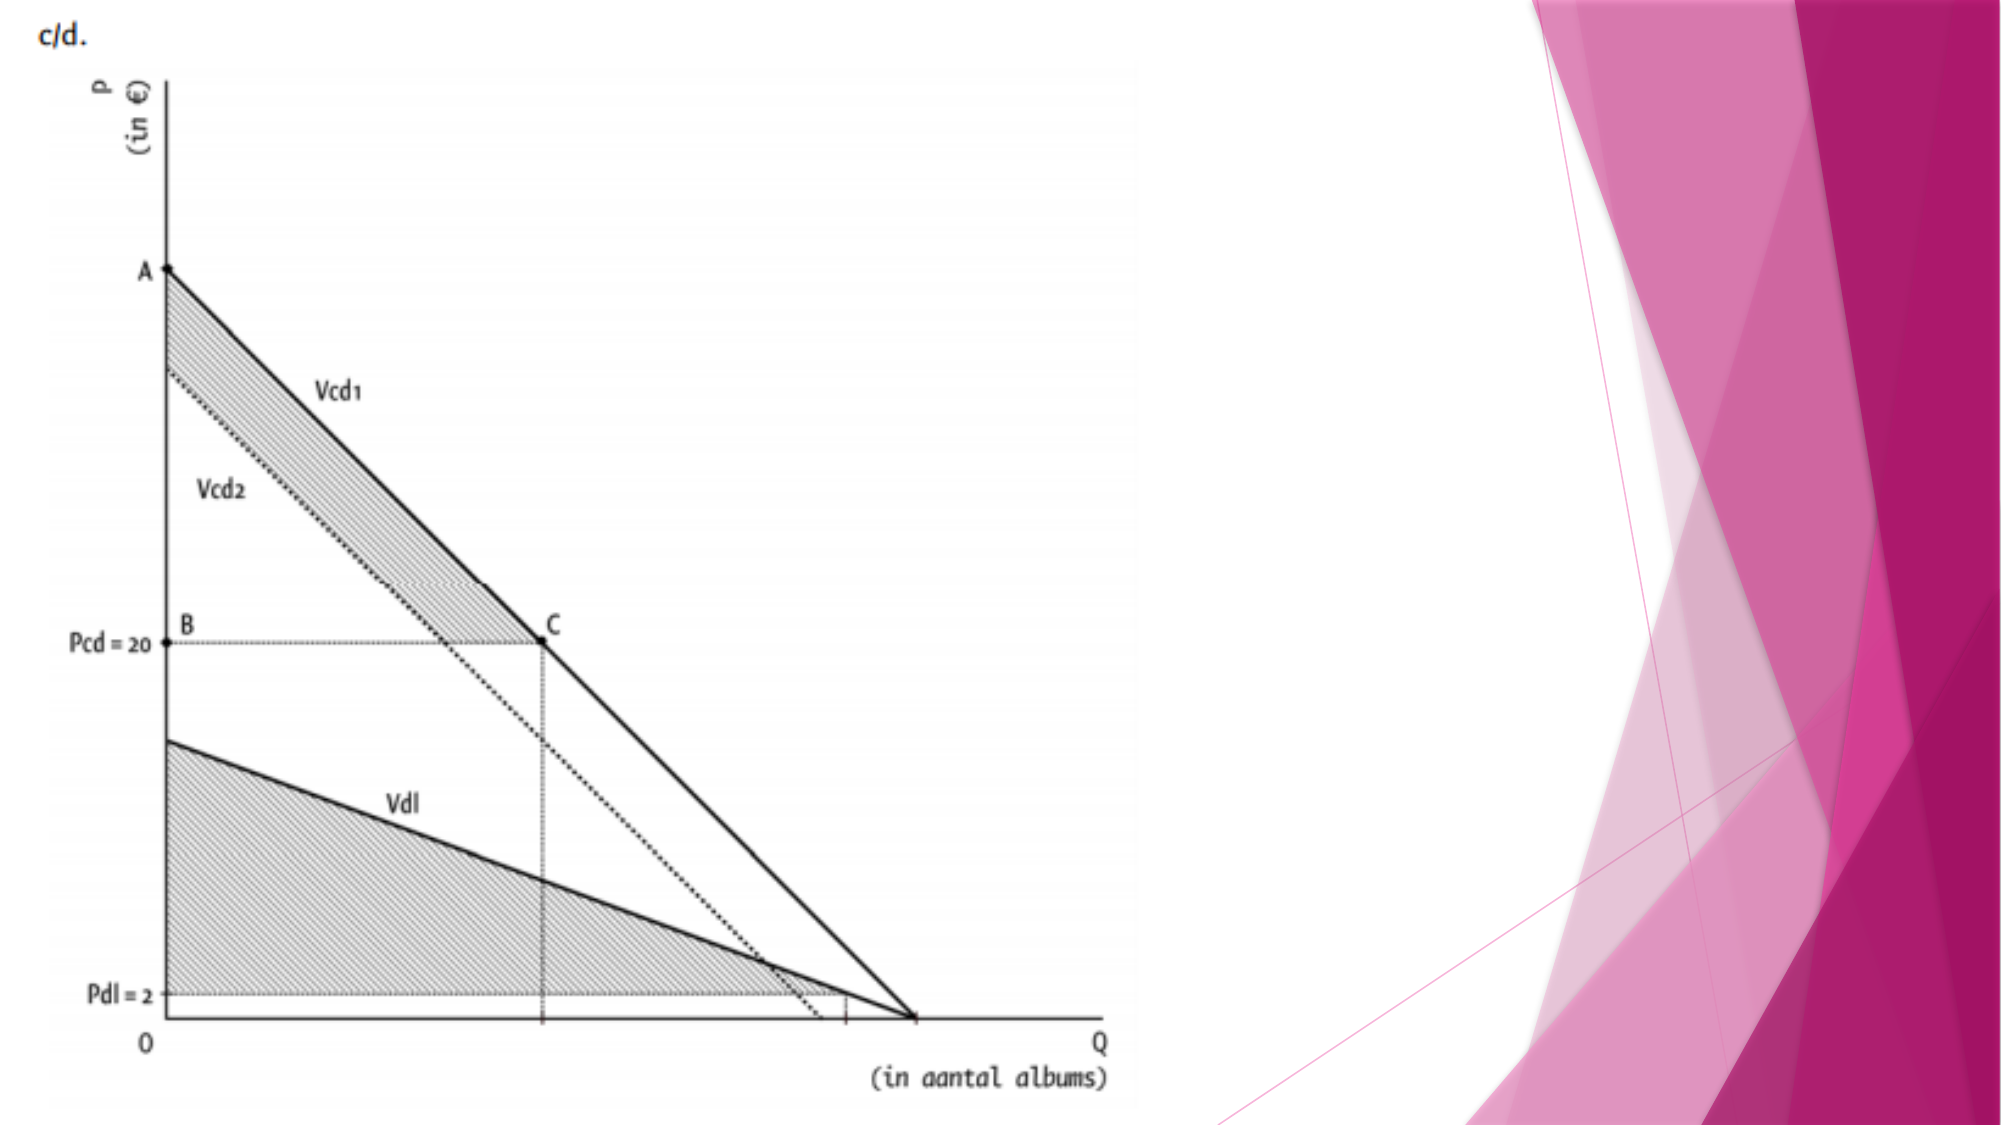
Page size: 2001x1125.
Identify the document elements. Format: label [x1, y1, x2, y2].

picture [0, 0, 1165, 1125]
